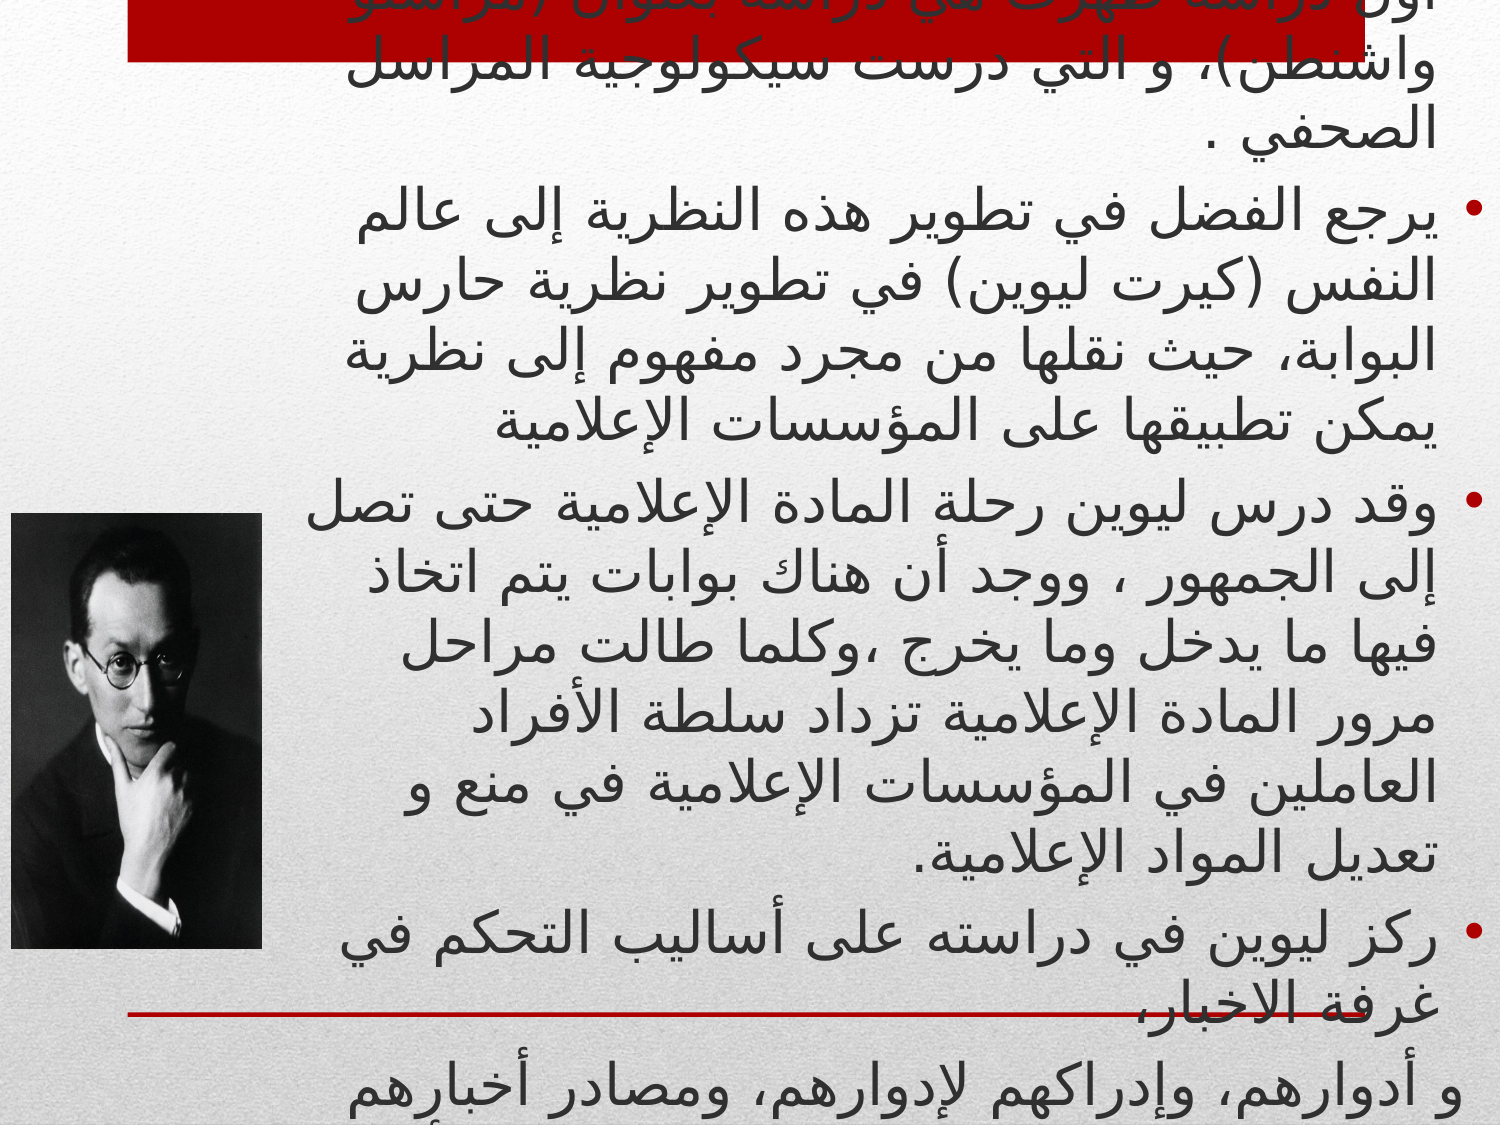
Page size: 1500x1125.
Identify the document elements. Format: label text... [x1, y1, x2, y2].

picture [10, 512, 263, 950]
list أول دراسة ظهرت هي دراسة بعنوان (مراسلو واشنطن)، و التي درست سيكولوجية المراسل الصحفي . يرجع الفضل في تطوير هذه النظرية إلى عالم النفس (كيرت ليوين) في تطوير نظرية حارس البوابة، حيث نقلها من مجرد مفهوم إلى نظرية يمكن تطبيقها على المؤسسات الإعلامية وقد درس ليوين رحلة المادة الإعلامية حتى تصل إلى الجمهور ، ووجد أن هناك بوابات يتم اتخاذ فيها ما يدخل وما يخرج ،وكلما طالت مراحل مرور المادة الإعلامية تزداد سلطة الأفراد العاملين في المؤسسات الإعلامية في منع و تعديل المواد الإعلامية. ركز ليوين في دراسته على أساليب التحكم في غرفة الاخبار، و أدوارهم، وإدراكهم لإدوارهم، ومصادر أخبارهم والقيم التي تؤثر عليهم في عملية انتقائهم للأخبار. [283, 479, 1500, 822]
